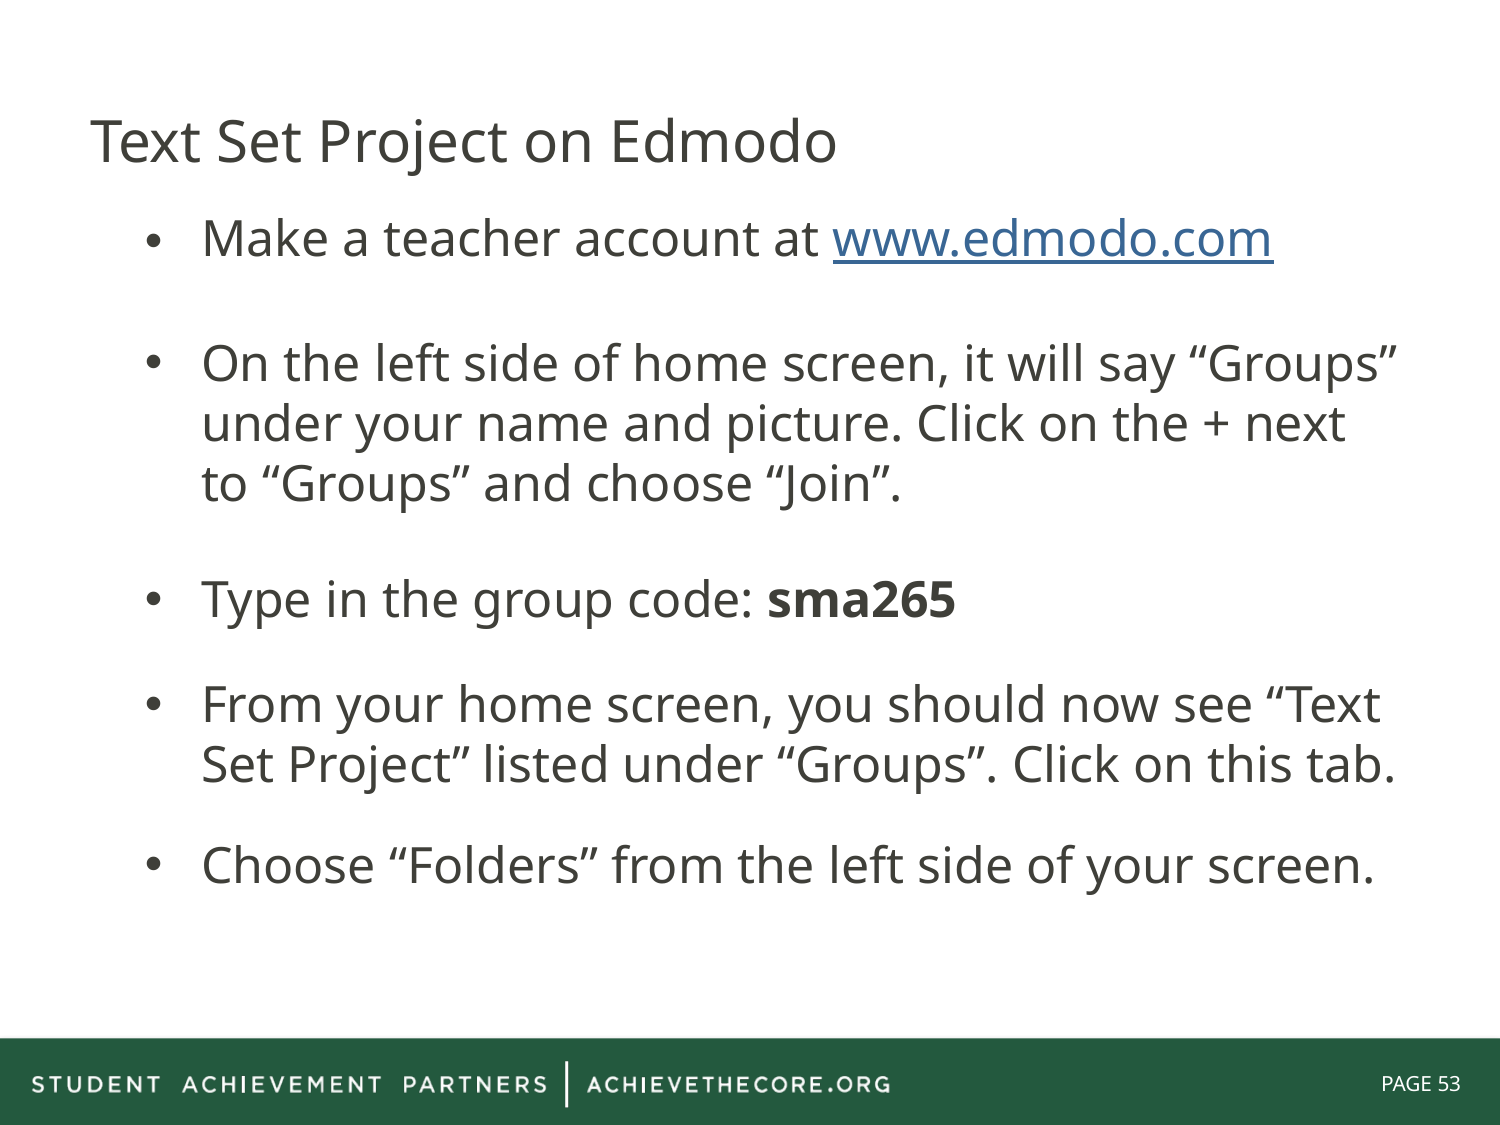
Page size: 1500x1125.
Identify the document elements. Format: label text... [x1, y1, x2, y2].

title Text Set Project on Edmodo [75, 45, 1425, 233]
list Make a teacher account at www.edmodo.com On the left side of home screen, it will say “Groups” under your name and picture. Click on the + next to “Groups” and choose “Join”. Type in the group code: sma265 From your home screen, you should now see “Text Set Project” listed under “Groups”. Click on this tab. Choose “Folders” from the left side of your screen. [129, 198, 1420, 978]
